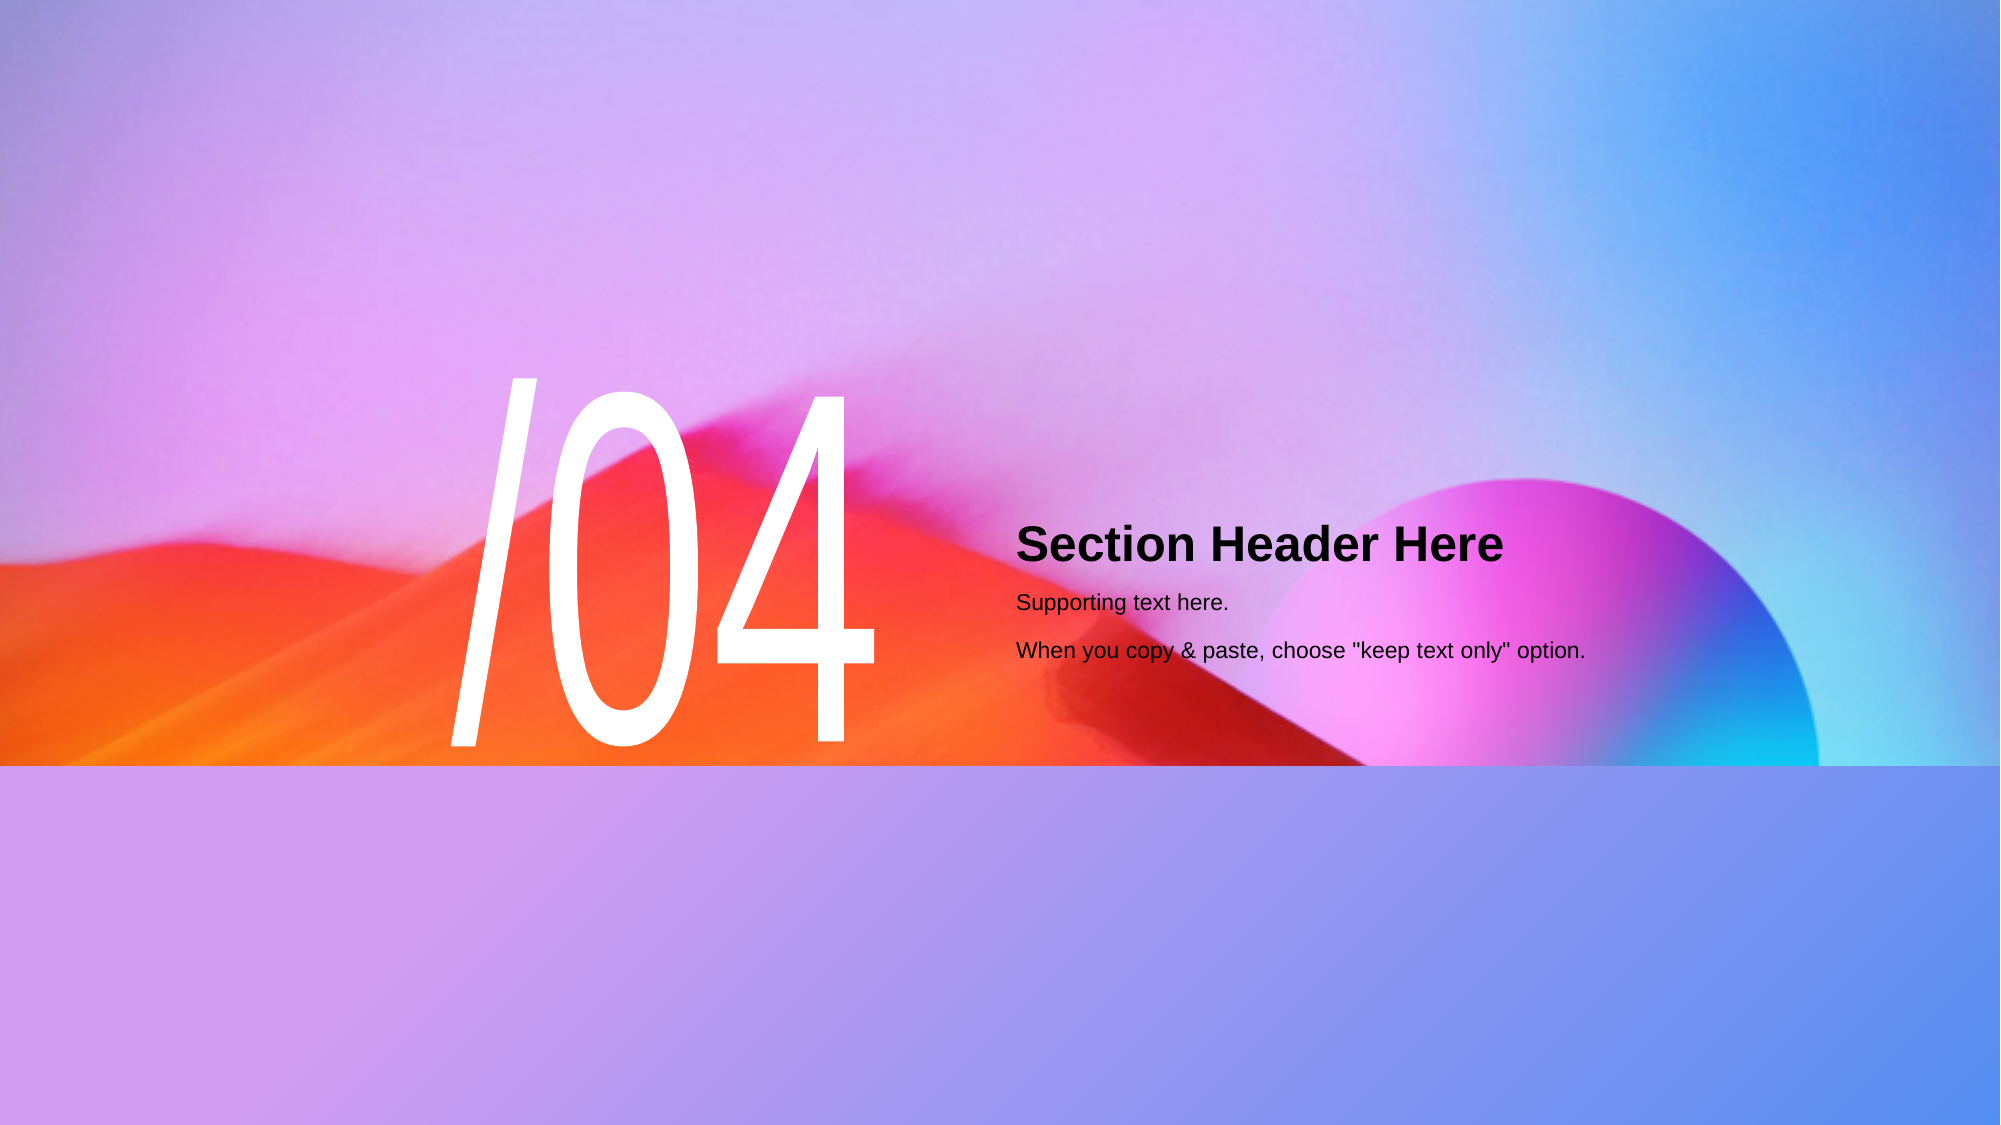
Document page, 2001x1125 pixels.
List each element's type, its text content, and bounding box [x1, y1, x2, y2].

picture [0, 0, 2000, 765]
text_box [0, 765, 2000, 1125]
list Supporting text here. When you copy & paste, choose "keep text only" option. [1001, 579, 1890, 747]
title Section Header Here [1000, 433, 1890, 580]
